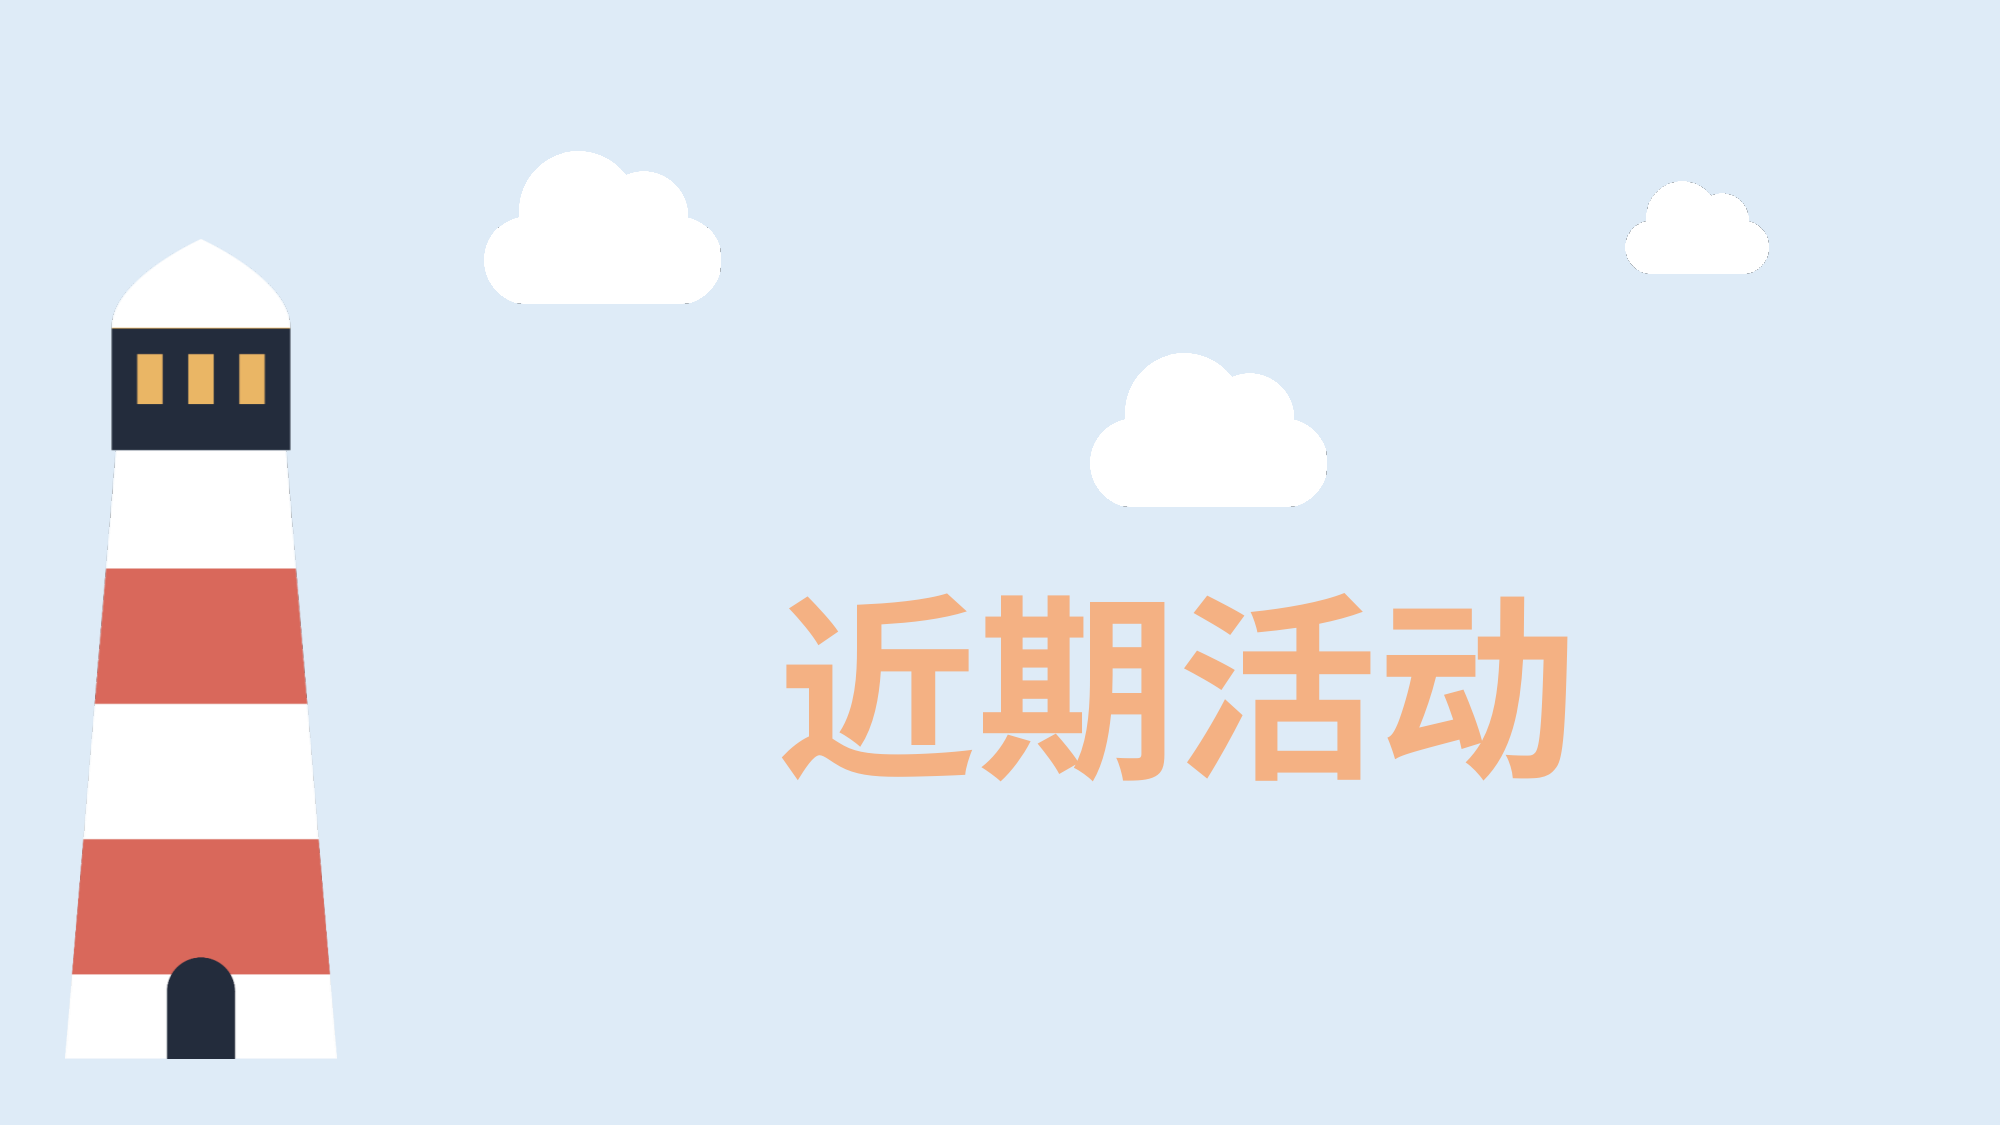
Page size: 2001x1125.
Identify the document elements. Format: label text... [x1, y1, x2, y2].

picture [1625, 181, 1769, 274]
picture [65, 239, 337, 1060]
text_box 近期活动 [602, 555, 1752, 811]
picture [1090, 353, 1327, 507]
picture [484, 151, 721, 304]
